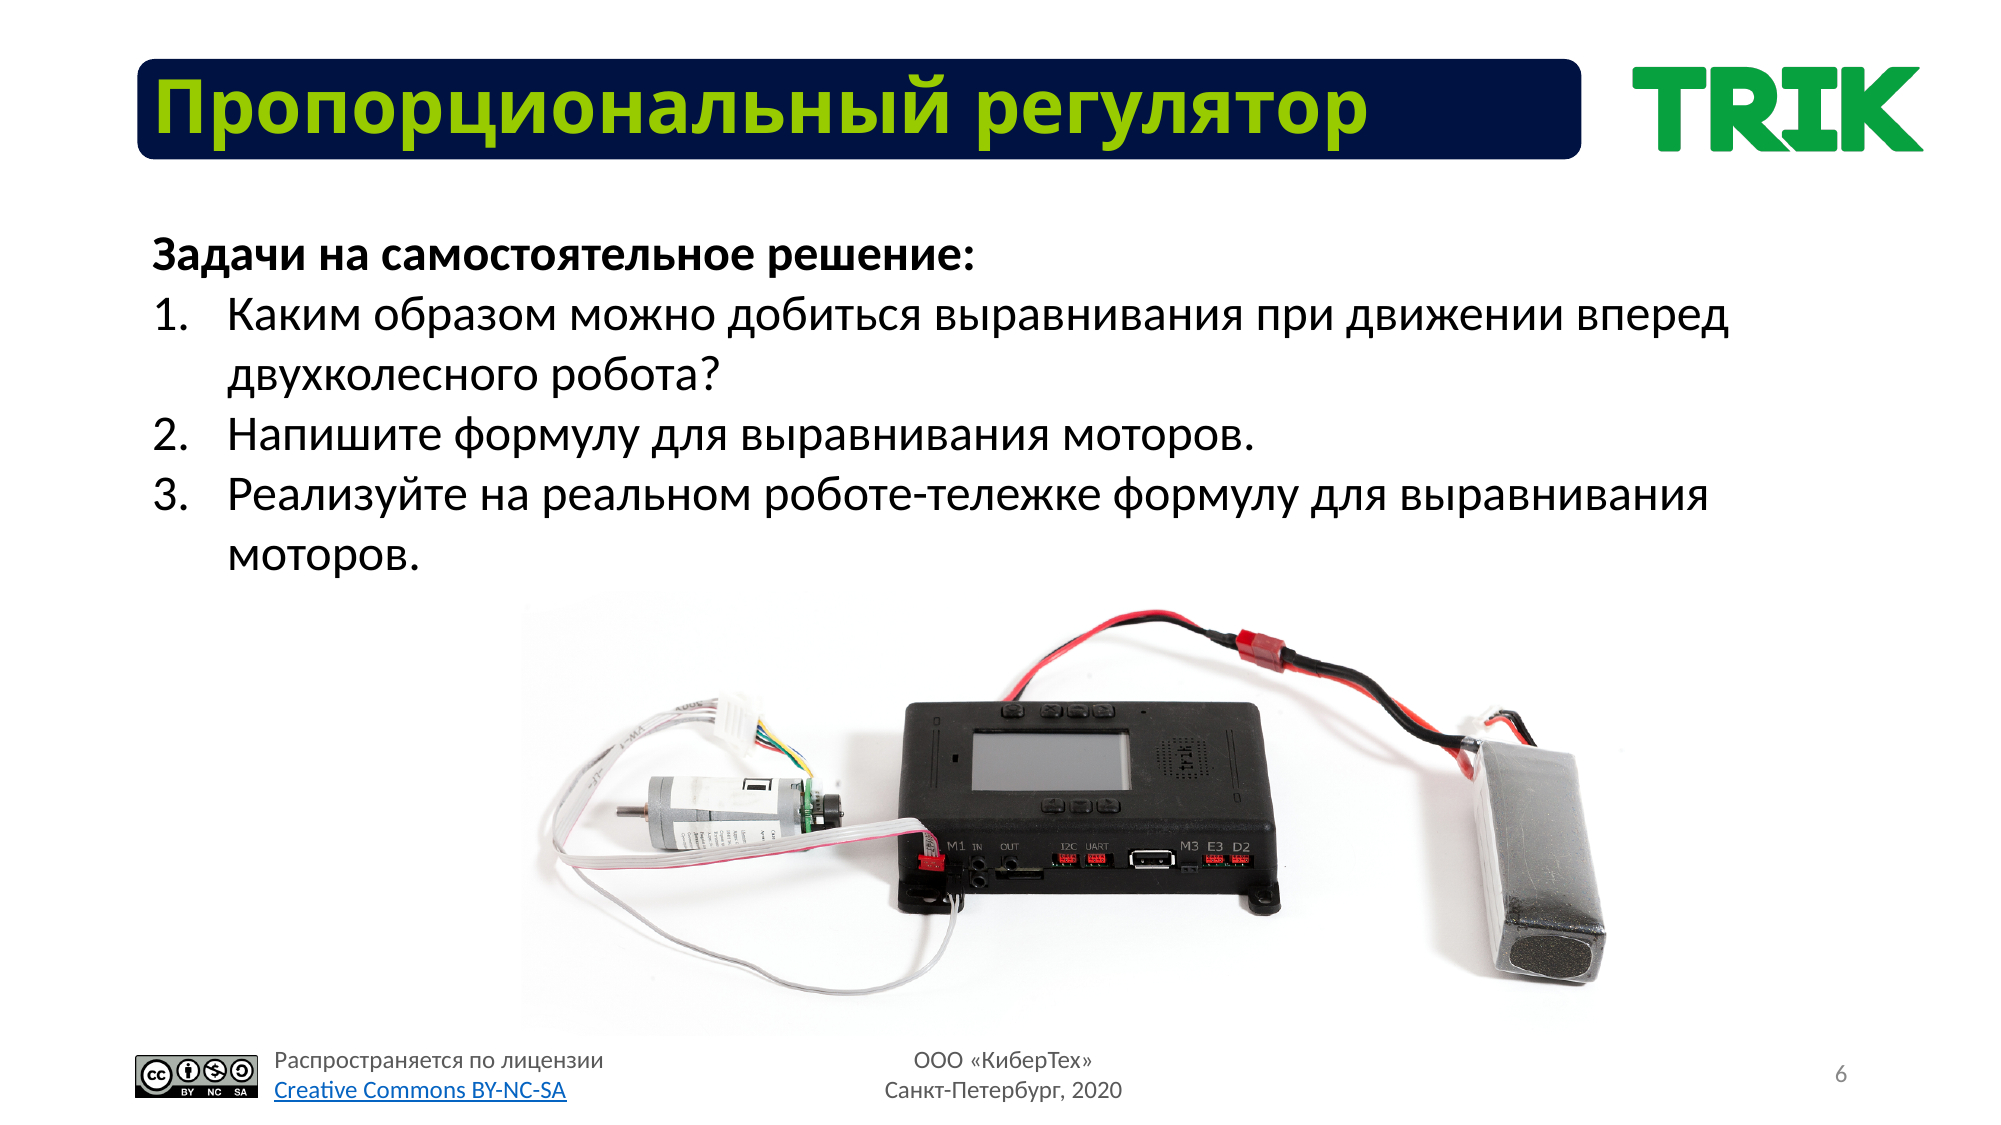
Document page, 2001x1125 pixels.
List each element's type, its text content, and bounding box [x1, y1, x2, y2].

title Пропорциональный регулятор [137, 61, 1582, 163]
text_box Задачи на самостоятельное решение: Каким образом можно добиться выравнивания при движении вперед двухколесного робота? Напишите формулу для выравнивания моторов. Реализуйте на реальном роботе-тележке формулу для выравнивания моторов. [137, 212, 1863, 588]
picture [135, 1055, 258, 1098]
picture [521, 591, 1638, 1036]
slide_number 6 [1412, 1042, 1863, 1103]
picture [1631, 64, 1924, 154]
